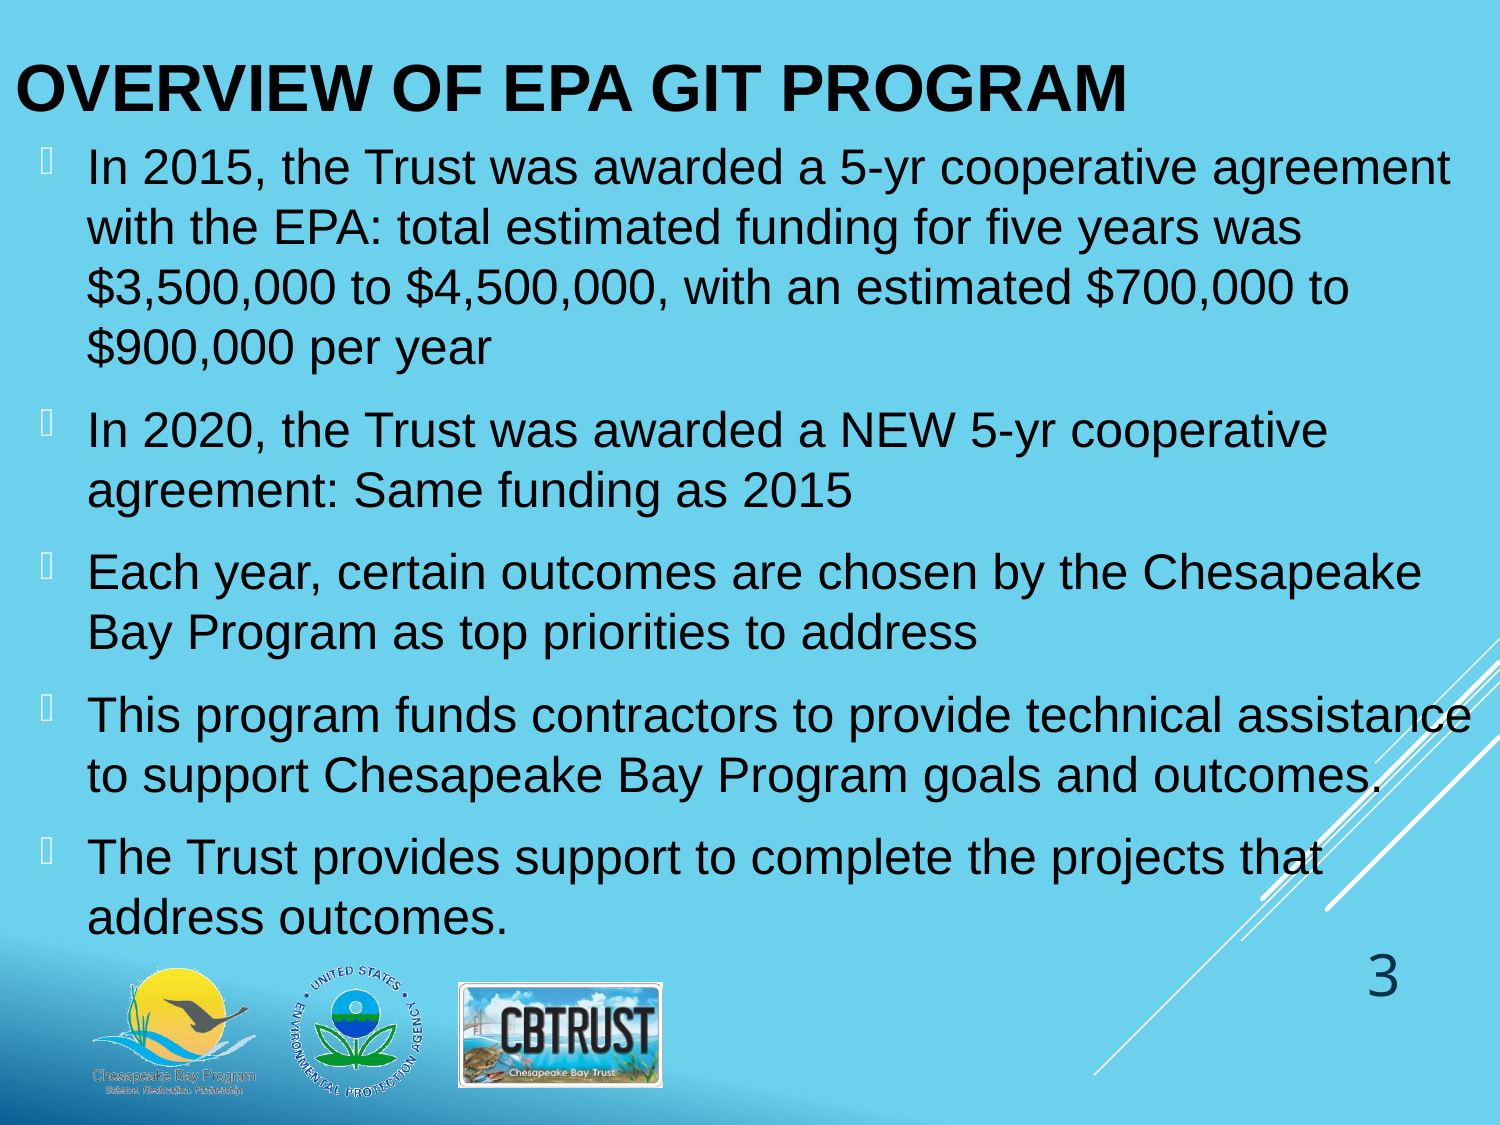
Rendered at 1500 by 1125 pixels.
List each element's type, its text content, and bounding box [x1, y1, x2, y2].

title Overview of EPA GIT Program [0, 6, 1500, 163]
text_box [88, 944, 663, 1101]
list In 2015, the Trust was awarded a 5-yr cooperative agreement with the EPA: total estimated funding for five years was $3,500,000 to $4,500,000, with an estimated $700,000 to $900,000 per year In 2020, the Trust was awarded a NEW 5-yr cooperative agreement: Same funding as 2015 Each year, certain outcomes are chosen by the Chesapeake Bay Program as top priorities to address This program funds contractors to provide technical assistance to support Chesapeake Bay Program goals and outcomes. The Trust provides support to complete the projects that address outcomes. [24, 177, 1500, 903]
slide_number 3 [1275, 915, 1416, 1025]
